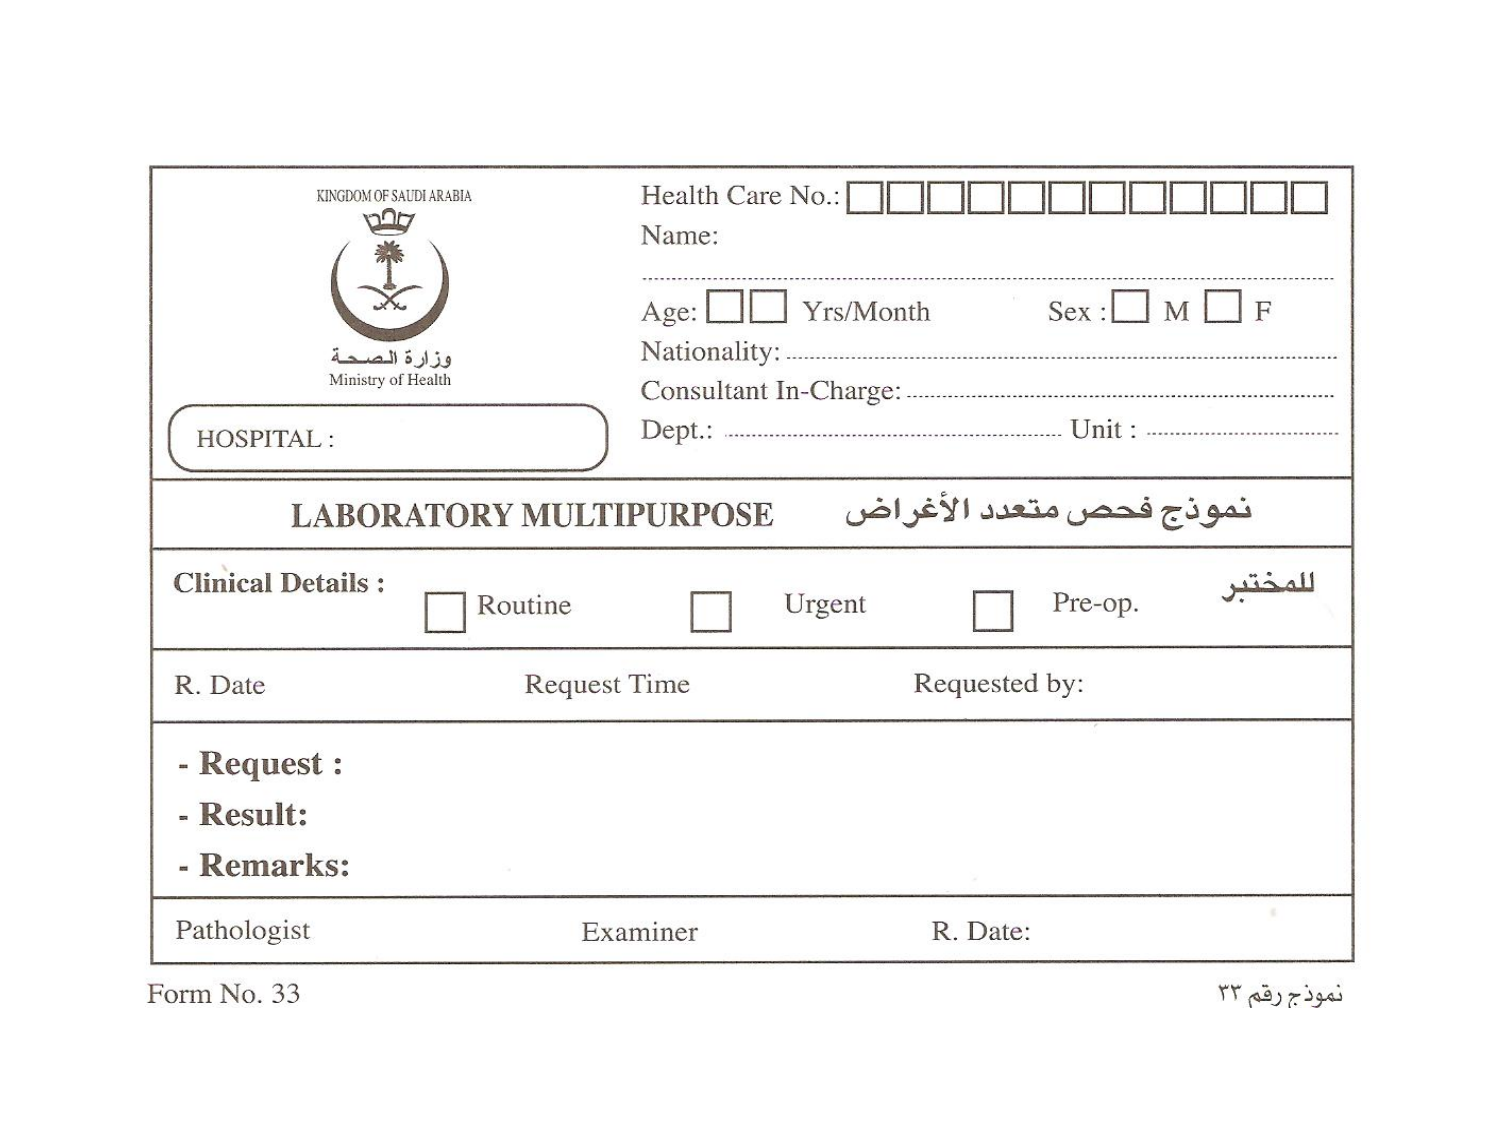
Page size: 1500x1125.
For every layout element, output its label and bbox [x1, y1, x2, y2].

picture [128, 140, 1395, 1008]
